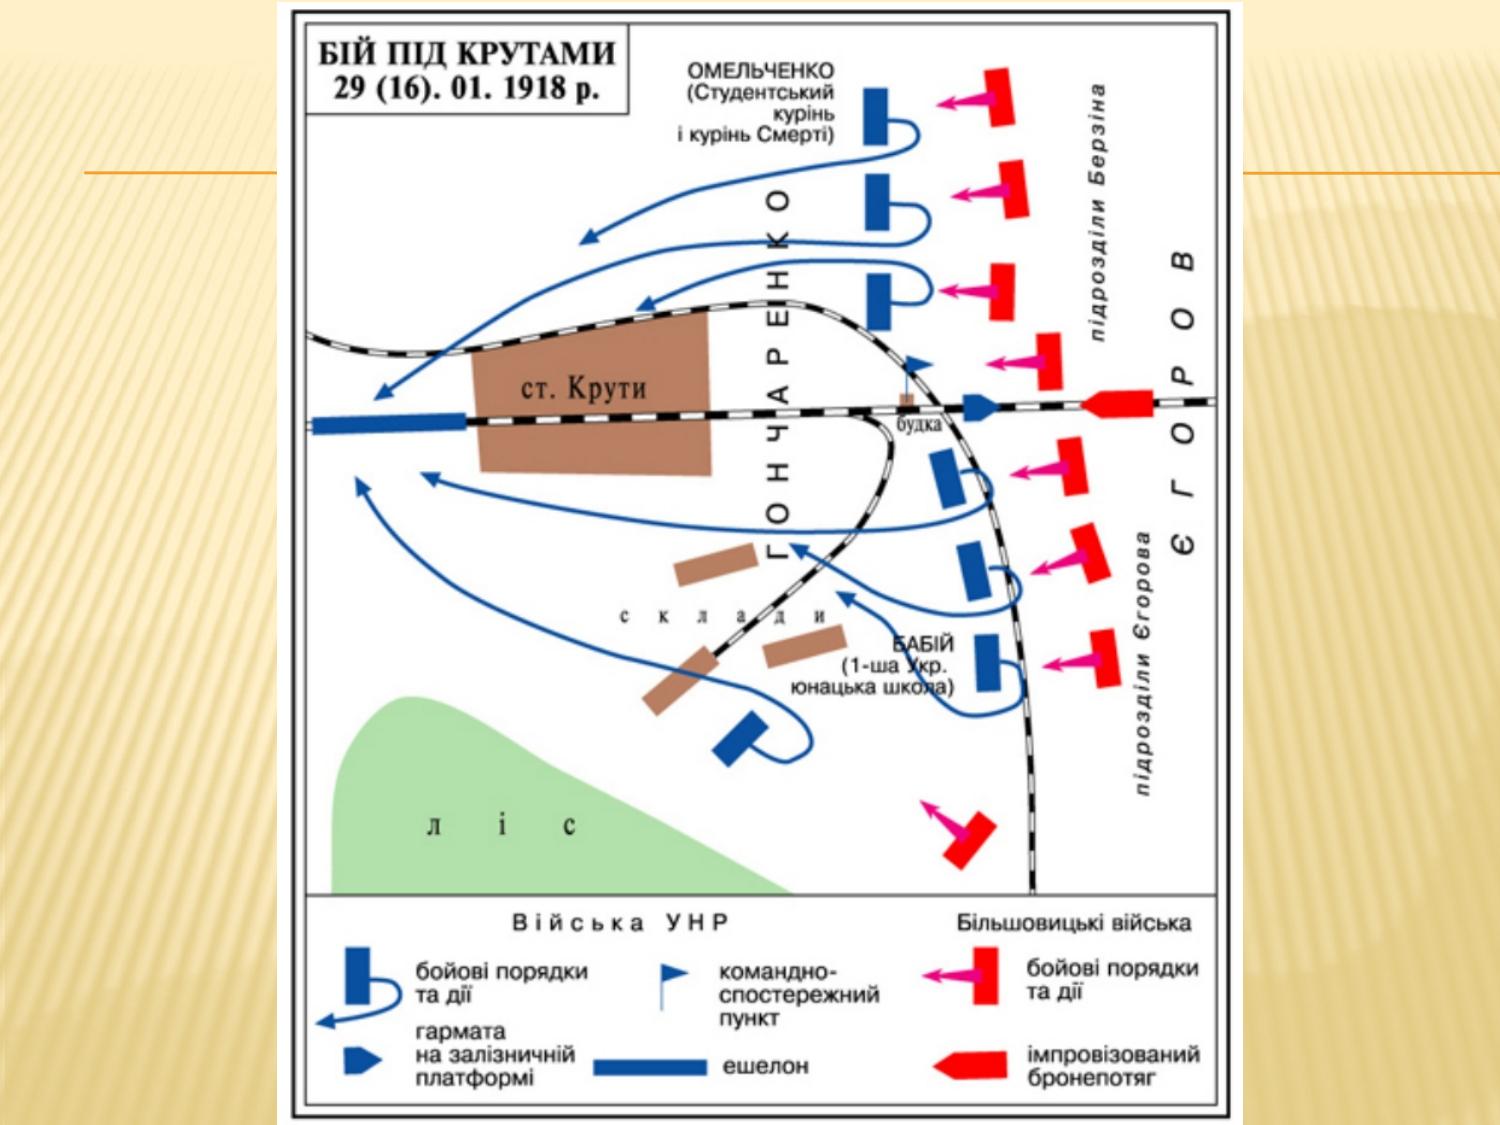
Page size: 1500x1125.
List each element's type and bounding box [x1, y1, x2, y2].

picture [277, 1, 1243, 1125]
